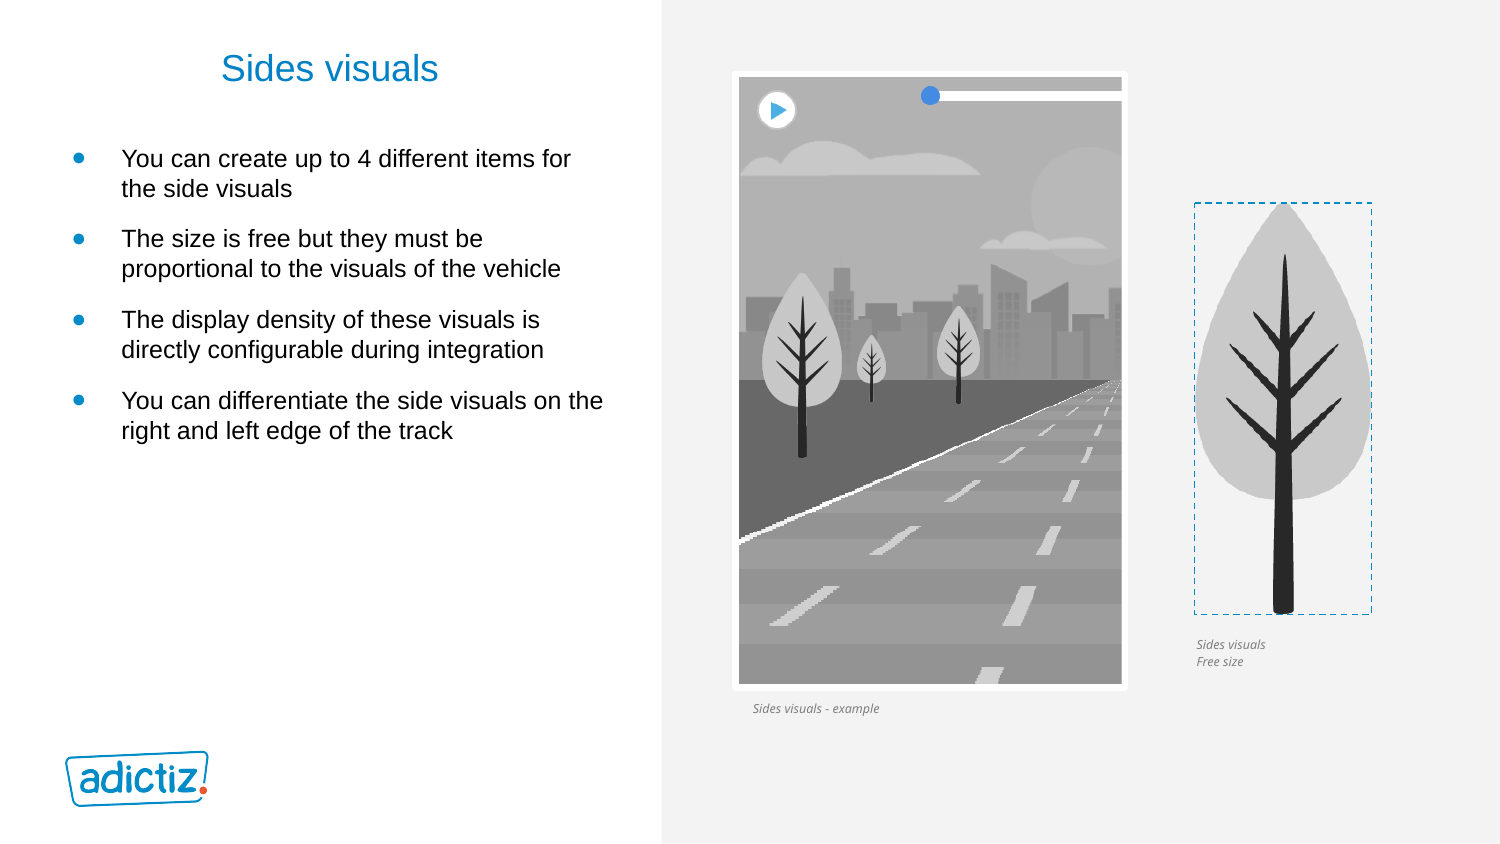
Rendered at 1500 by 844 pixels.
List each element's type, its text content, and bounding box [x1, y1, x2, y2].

picture [106, 780, 117, 788]
picture [1195, 203, 1371, 614]
list You can create up to 4 different items for the side visuals The size is free but they must be proportional to the visuals of the vehicle The display density of these visuals is directly configurable during integration You can differentiate the side visuals on the right and left edge of the track [31, 127, 629, 780]
text_box Sides visuals Free size [1181, 603, 1412, 700]
title Sides visuals [31, 0, 629, 127]
text_box Sides visuals - example [737, 692, 1100, 757]
picture [59, 780, 214, 810]
picture [85, 782, 94, 789]
picture [737, 76, 1122, 685]
